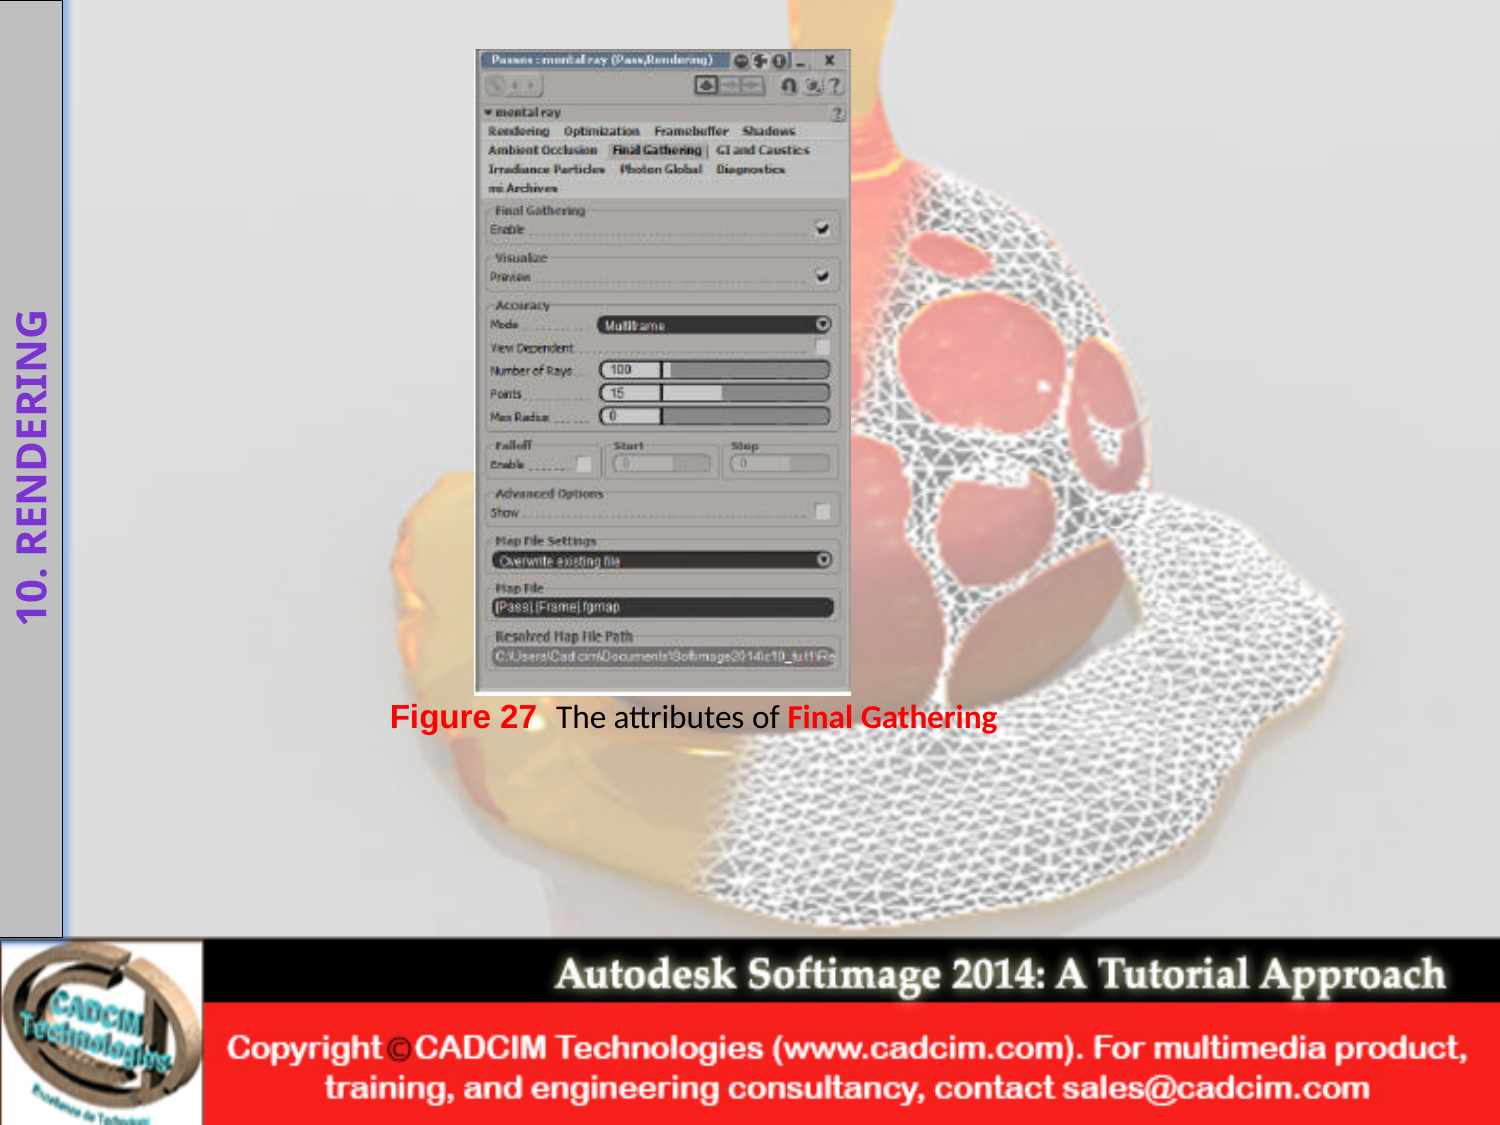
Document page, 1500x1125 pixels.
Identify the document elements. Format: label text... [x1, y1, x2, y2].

picture [0, 0, 1500, 1125]
text_box Figure 27 The attributes of Final Gathering [374, 687, 1063, 743]
